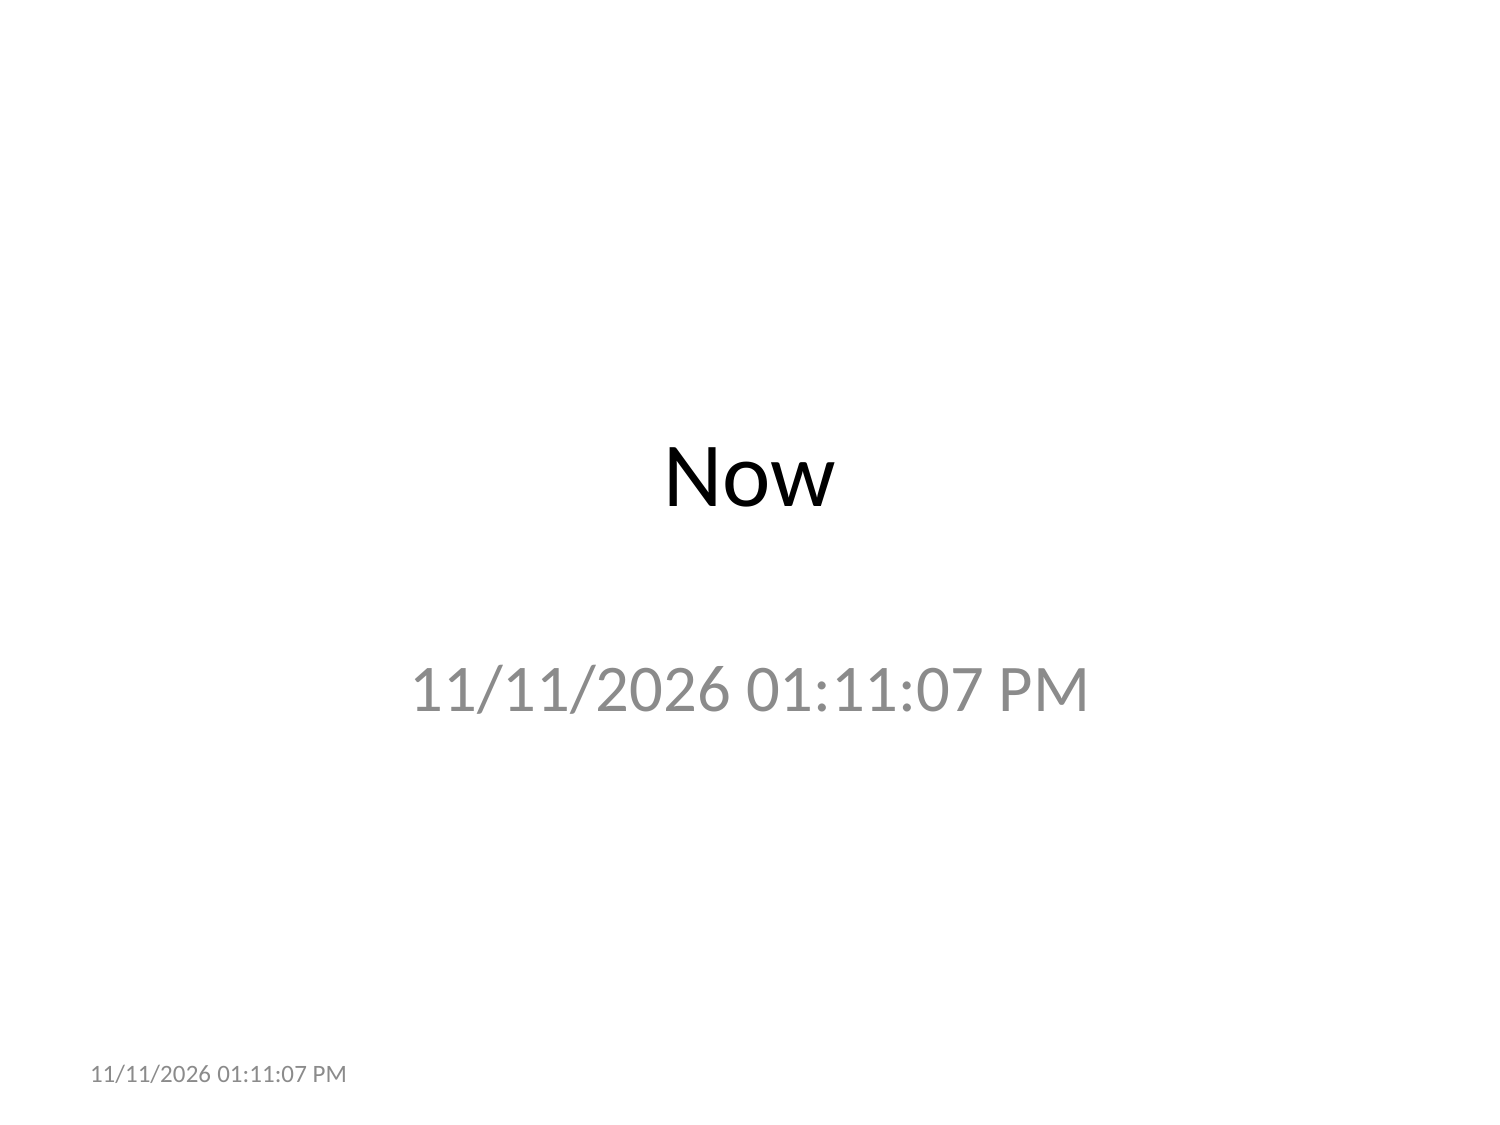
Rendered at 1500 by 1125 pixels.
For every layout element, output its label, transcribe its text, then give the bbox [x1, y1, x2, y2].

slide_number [75, 1042, 425, 1103]
subtitle 2011-12-19 10:20:04 AM [225, 637, 1275, 925]
title Now [112, 349, 1388, 591]
